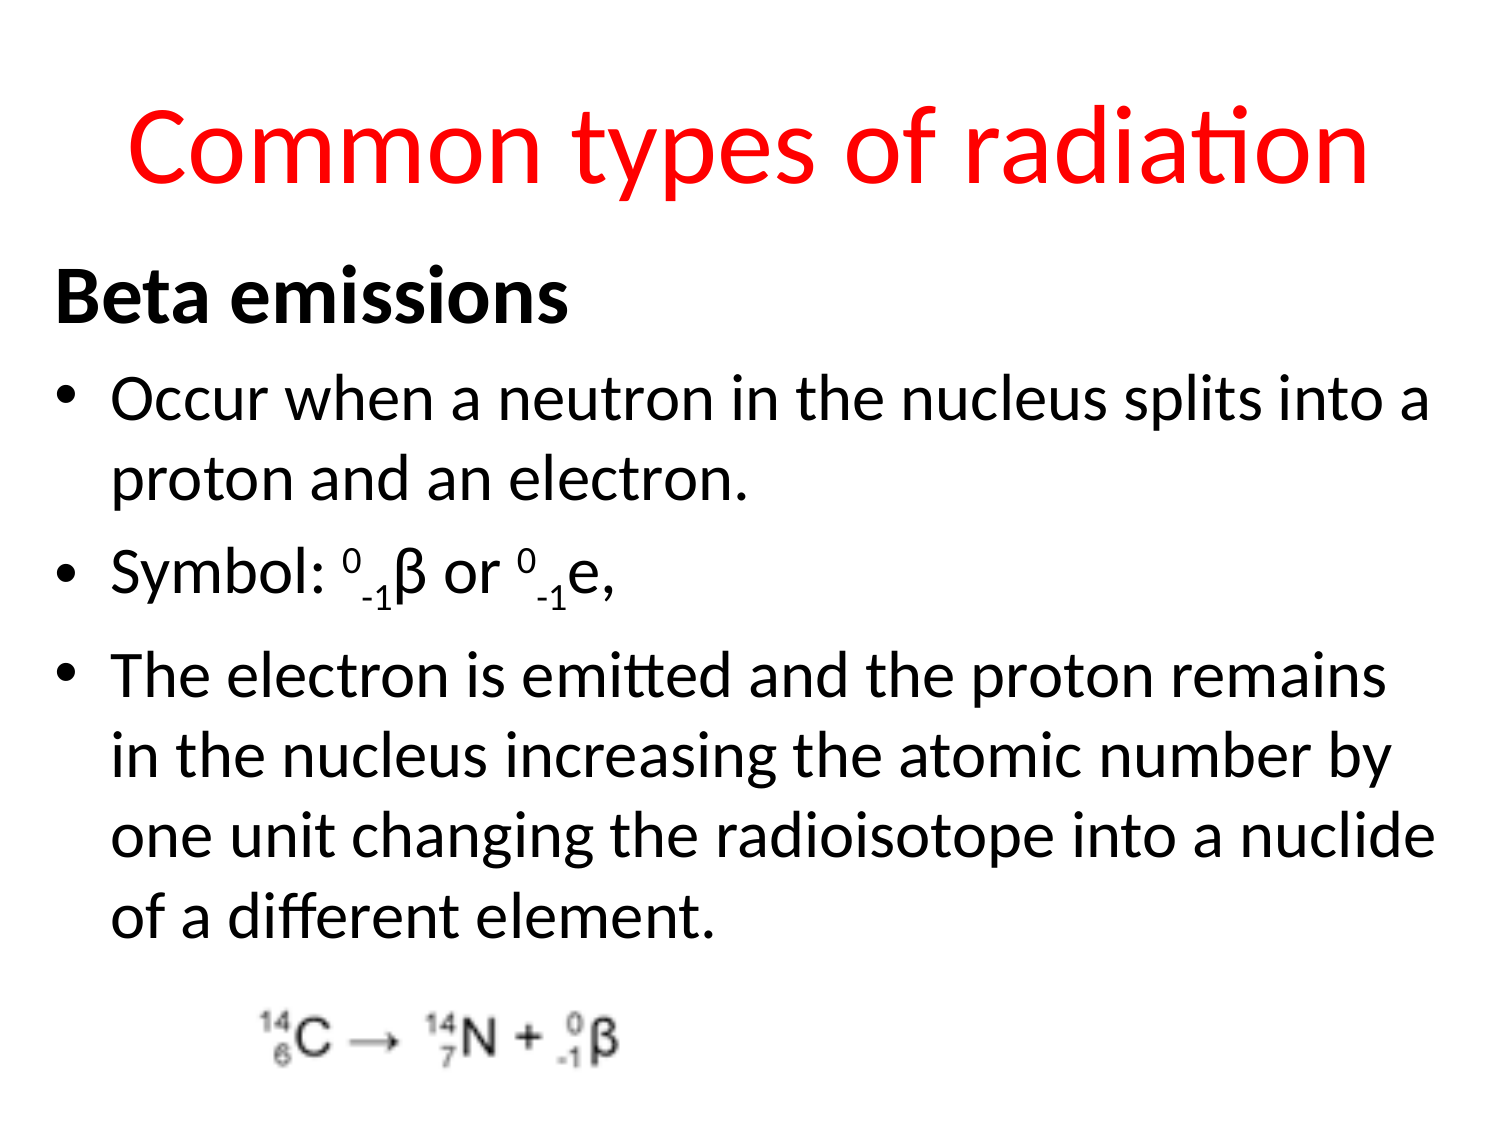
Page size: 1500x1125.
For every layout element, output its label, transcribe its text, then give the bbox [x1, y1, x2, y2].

list Beta emissions Occur when a neutron in the nucleus splits into a proton and an electron. Symbol: 0-1β or 0-1e, The electron is emitted and the proton remains in the nucleus increasing the atomic number by one unit changing the radioisotope into a nuclide of a different element. [39, 232, 1465, 975]
title Common types of radiation [75, 45, 1425, 232]
picture [210, 974, 669, 1079]
